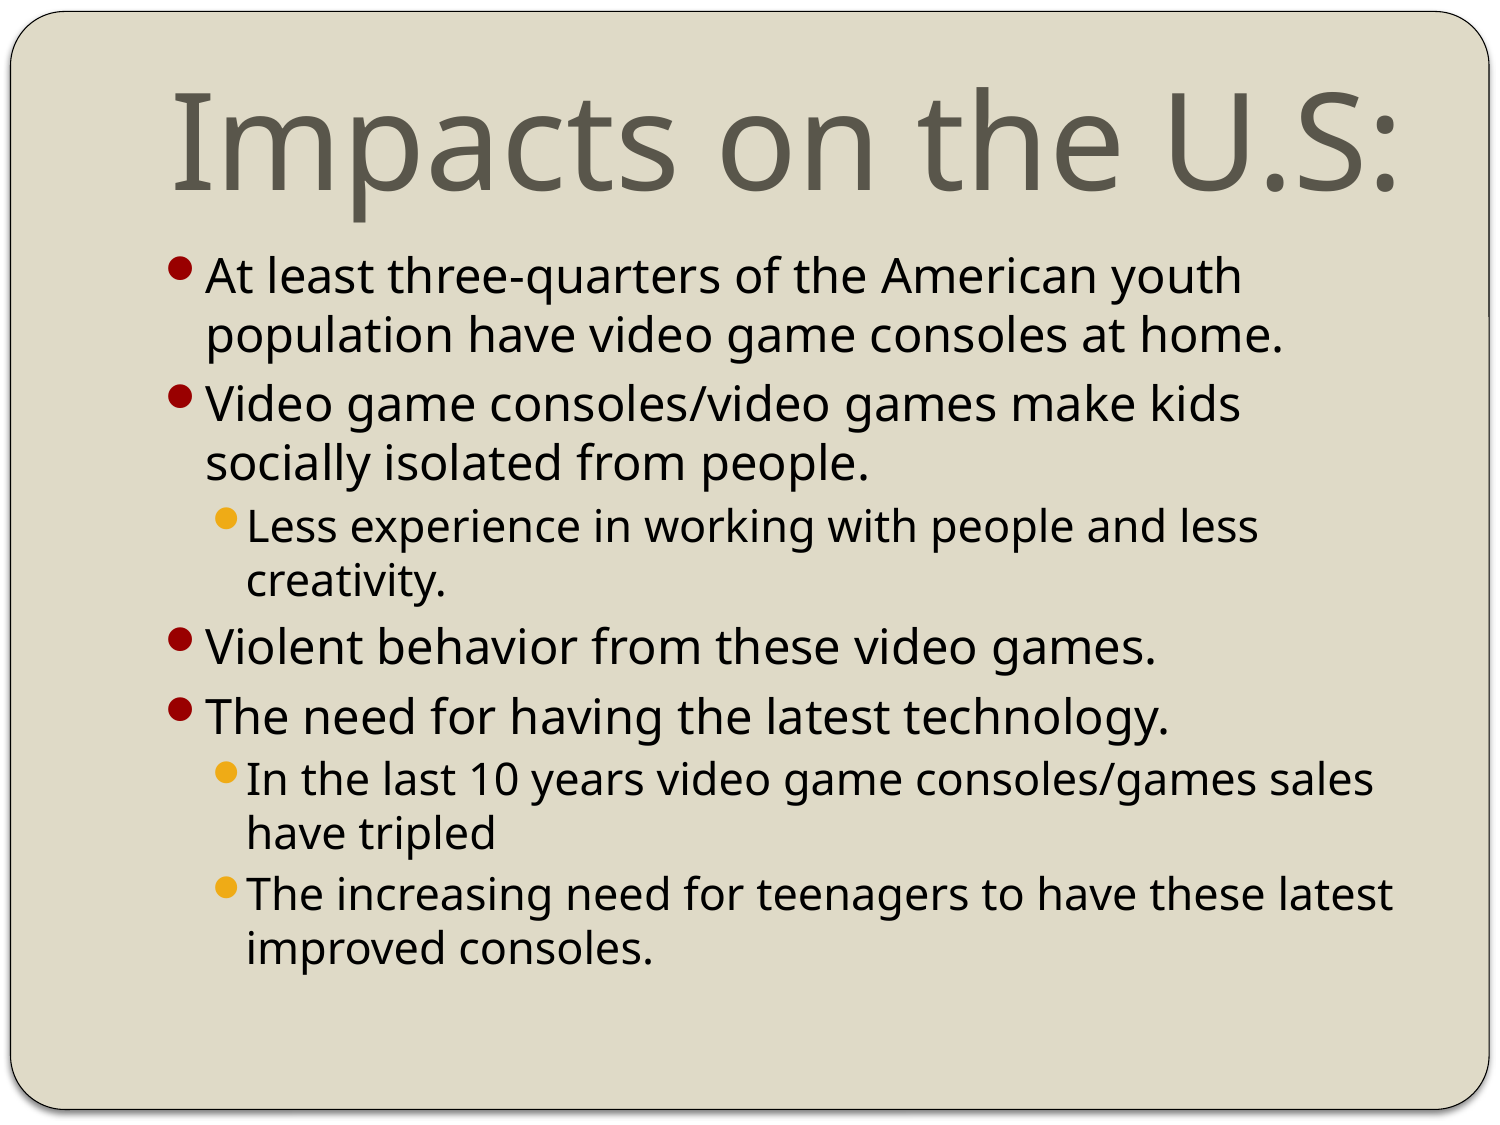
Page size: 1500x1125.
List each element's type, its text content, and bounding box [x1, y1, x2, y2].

list At least three-quarters of the American youth population have video game consoles at home. Video game consoles/video games make kids socially isolated from people. Less experience in working with people and less creativity. Violent behavior from these video games. The need for having the latest technology. In the last 10 years video game consoles/games sales have tripled The increasing need for teenagers to have these latest improved consoles. [150, 237, 1425, 988]
title Impacts on the U.S: [150, 45, 1425, 233]
